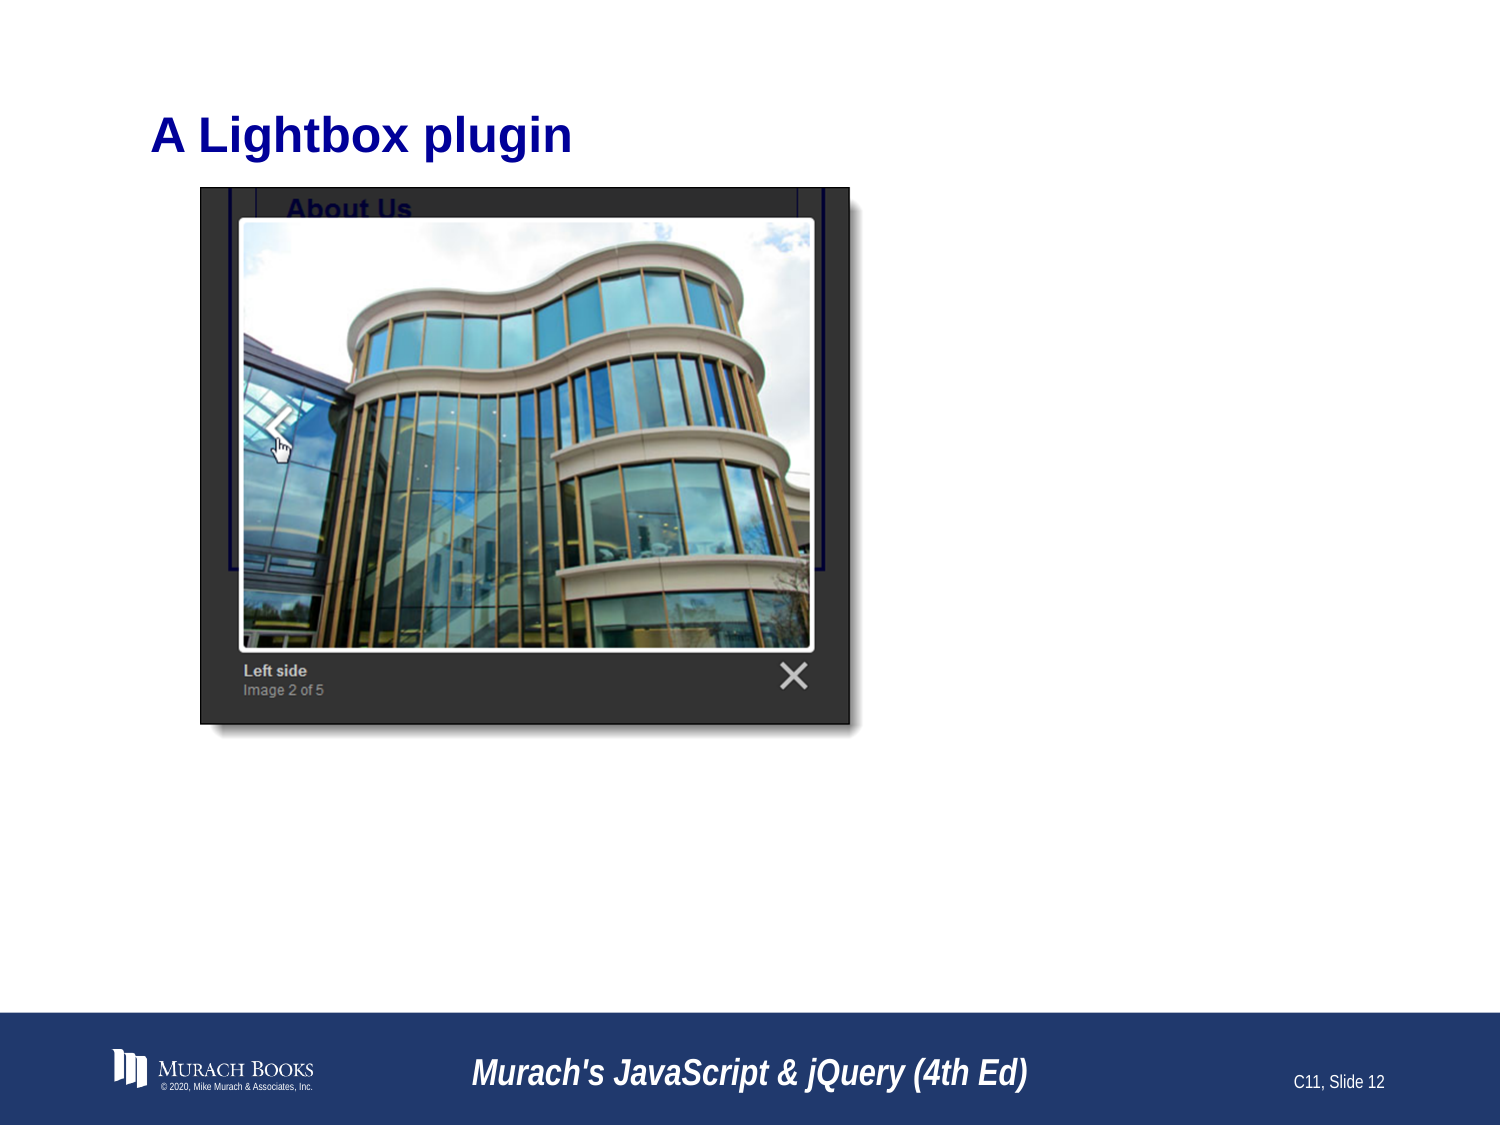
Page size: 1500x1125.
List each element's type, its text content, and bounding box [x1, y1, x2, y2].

footer © 2020, Mike Murach & Associates, Inc. [12, 1025, 463, 1100]
slide_number Murach's JavaScript & jQuery (4th Ed) [463, 1025, 1050, 1100]
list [199, 187, 864, 740]
title A Lightbox plugin [150, 102, 1350, 164]
slide_number C11, Slide 12 [1087, 1025, 1400, 1100]
